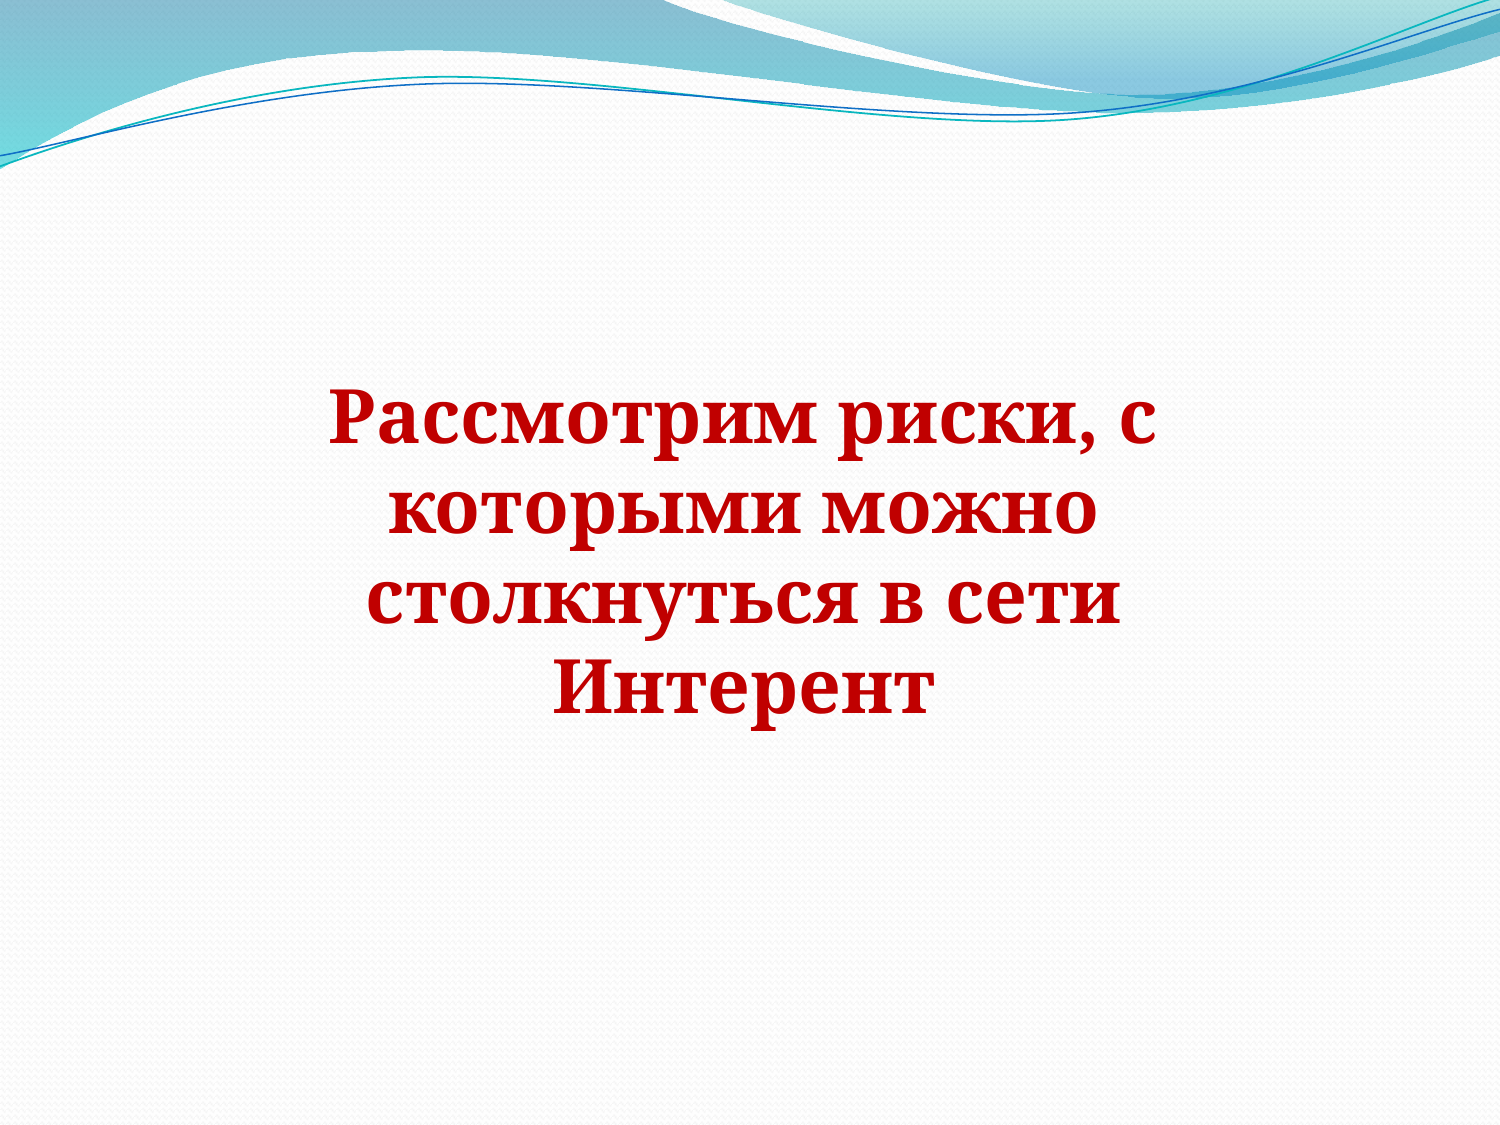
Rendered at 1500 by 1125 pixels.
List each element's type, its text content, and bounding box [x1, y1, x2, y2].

text_box Рассмотрим риски, с которыми можно столкнуться в сети Интерент [182, 361, 1306, 737]
